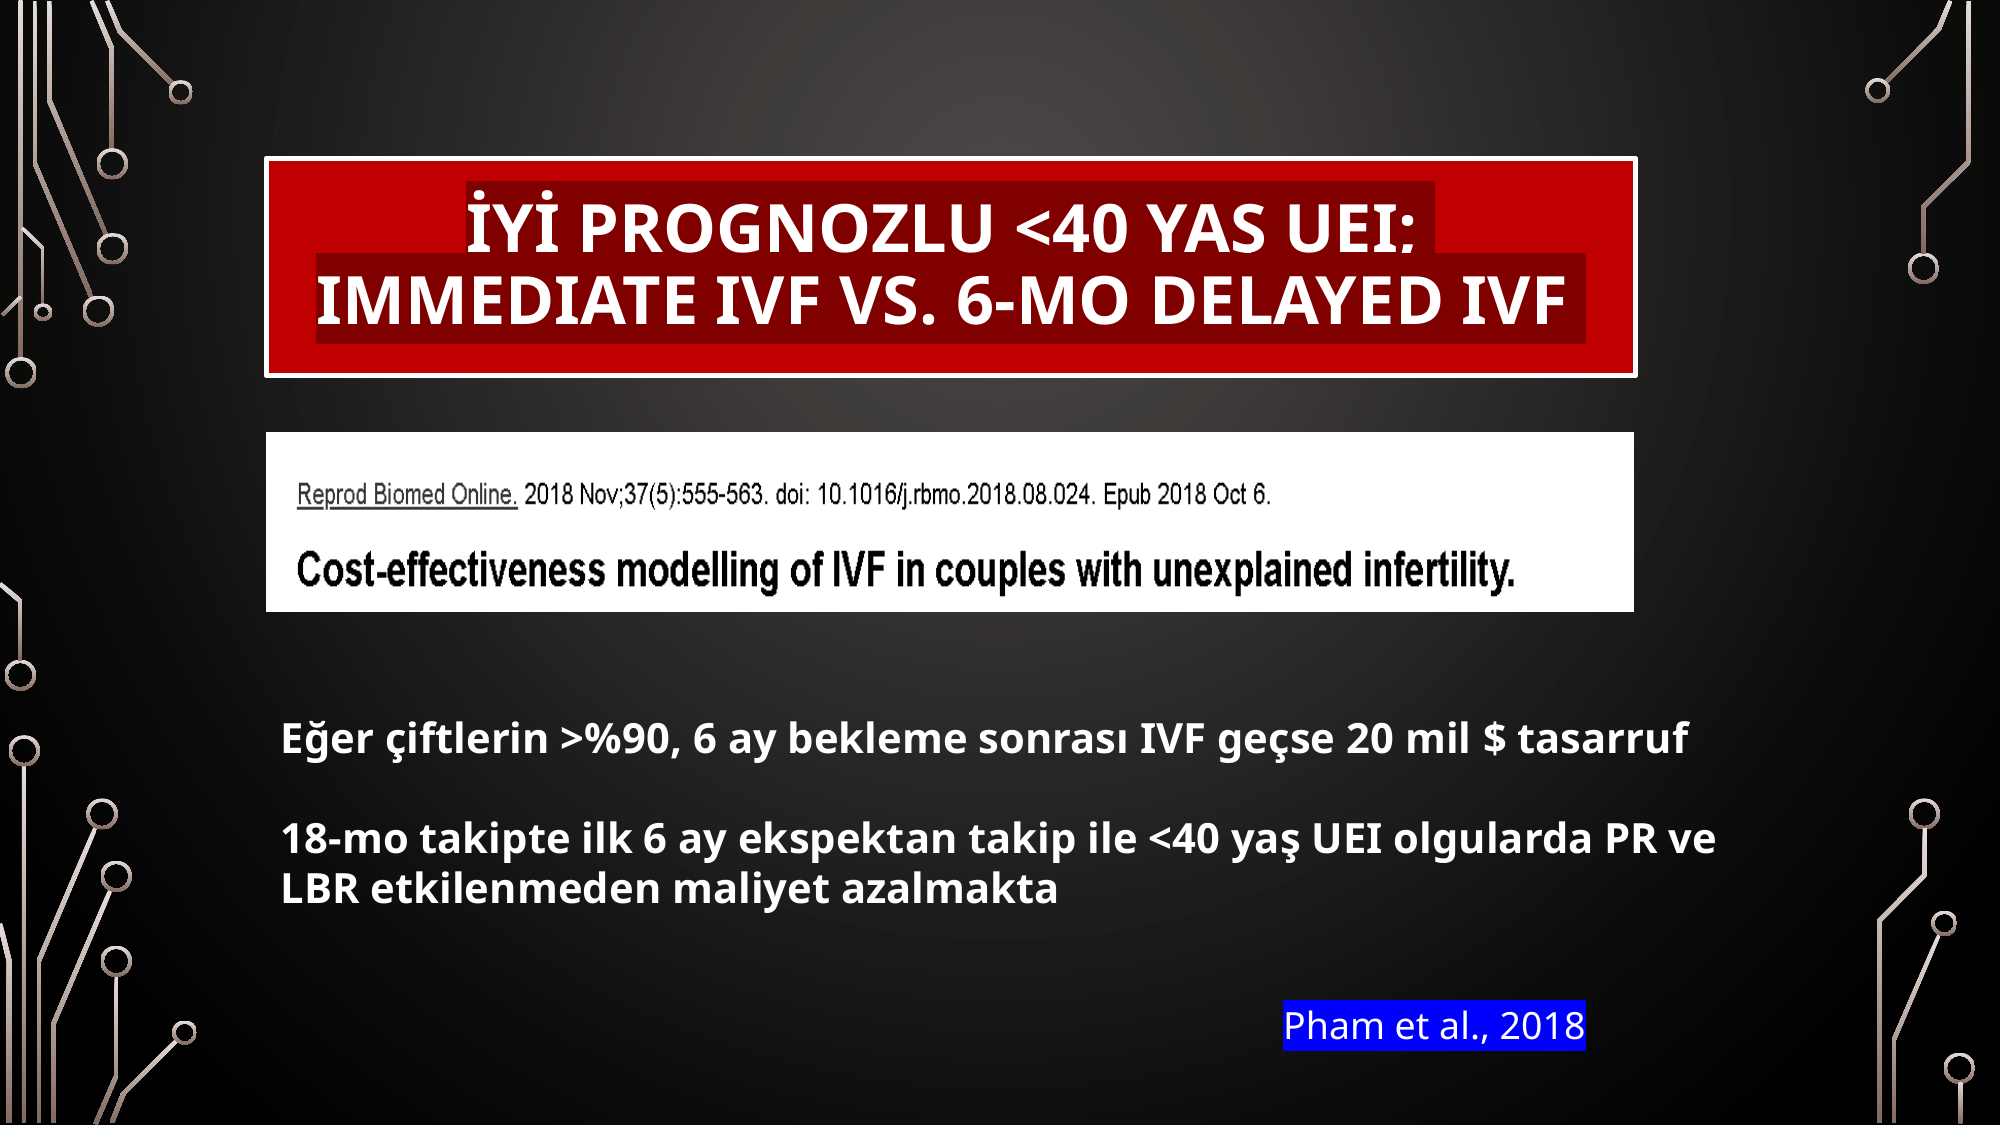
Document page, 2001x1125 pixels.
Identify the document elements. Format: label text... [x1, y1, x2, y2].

title İYİ PROGNOZLU <40 yaş UEI; IMMEDIATE IVF vs. 6-mo DELAYED IVF [266, 158, 1636, 376]
text_box Pham et al., 2018 [1268, 994, 1711, 1055]
text_box Eğer çiftlerin >%90, 6 ay bekleme sonrası IVF geçse 20 mil $ tasarruf 18-mo takipte ilk 6 ay ekspektan takip ile <40 yaş UEI olgularda PR ve LBR etkilenmeden maliyet azalmakta [266, 704, 1807, 965]
picture [265, 432, 1635, 612]
